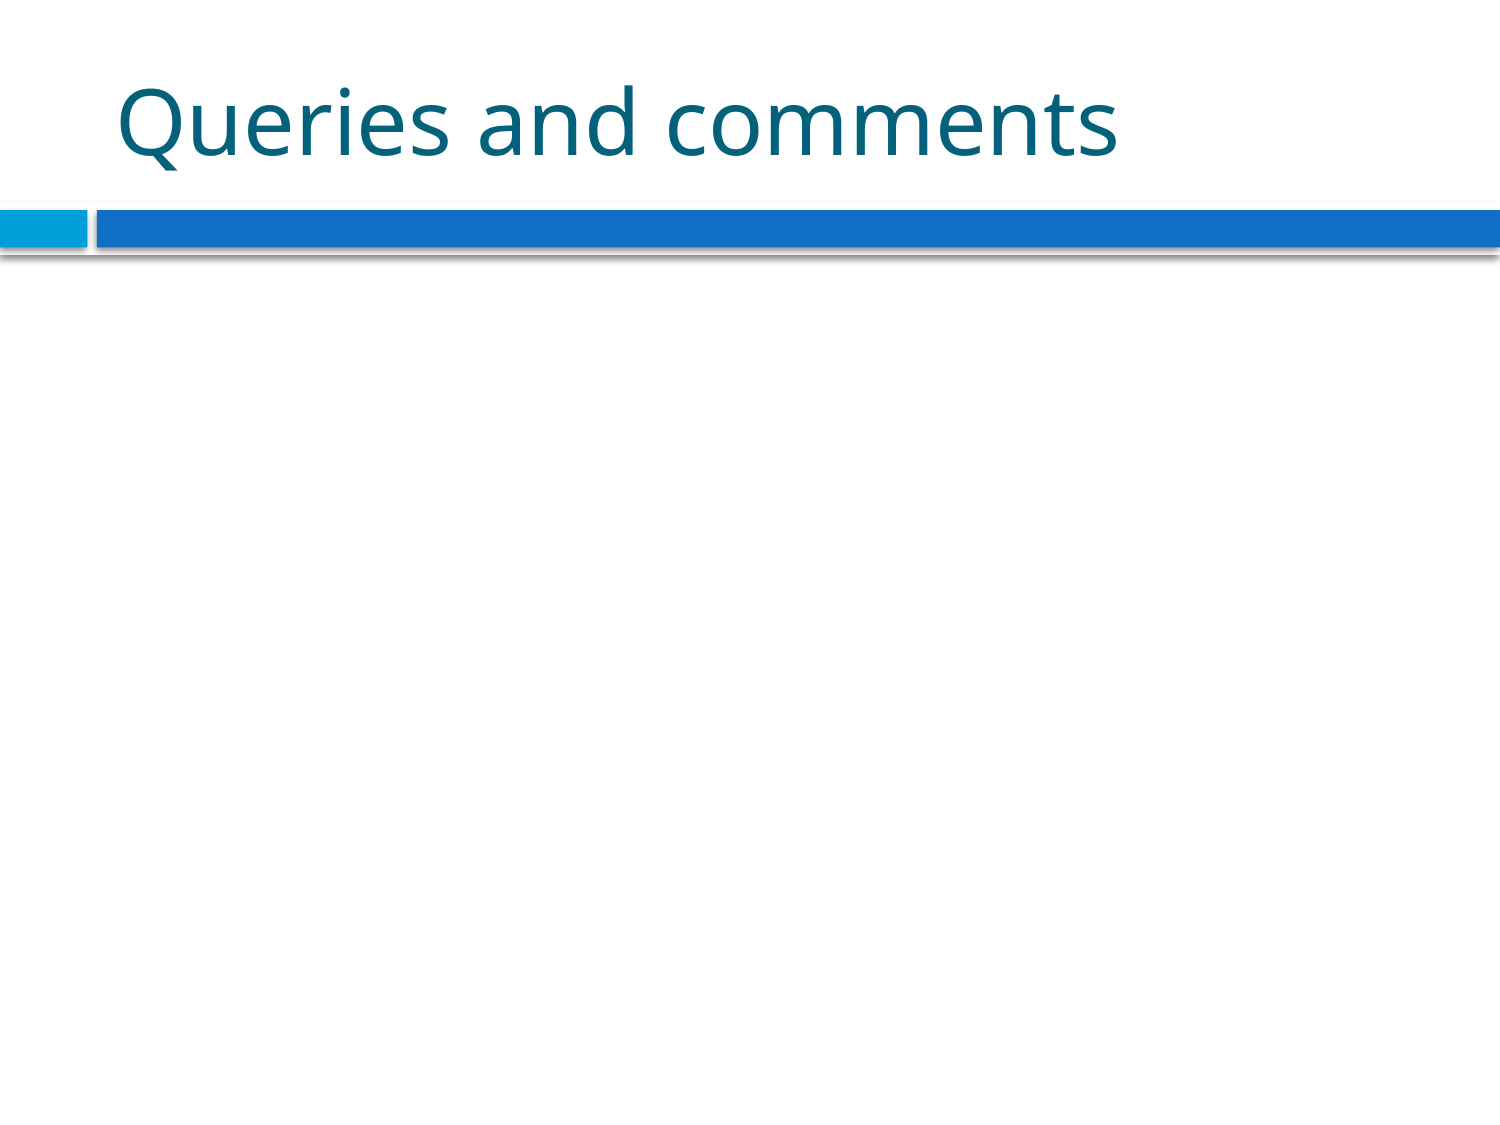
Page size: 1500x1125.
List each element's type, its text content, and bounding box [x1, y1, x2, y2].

title Queries and comments [100, 37, 1438, 200]
